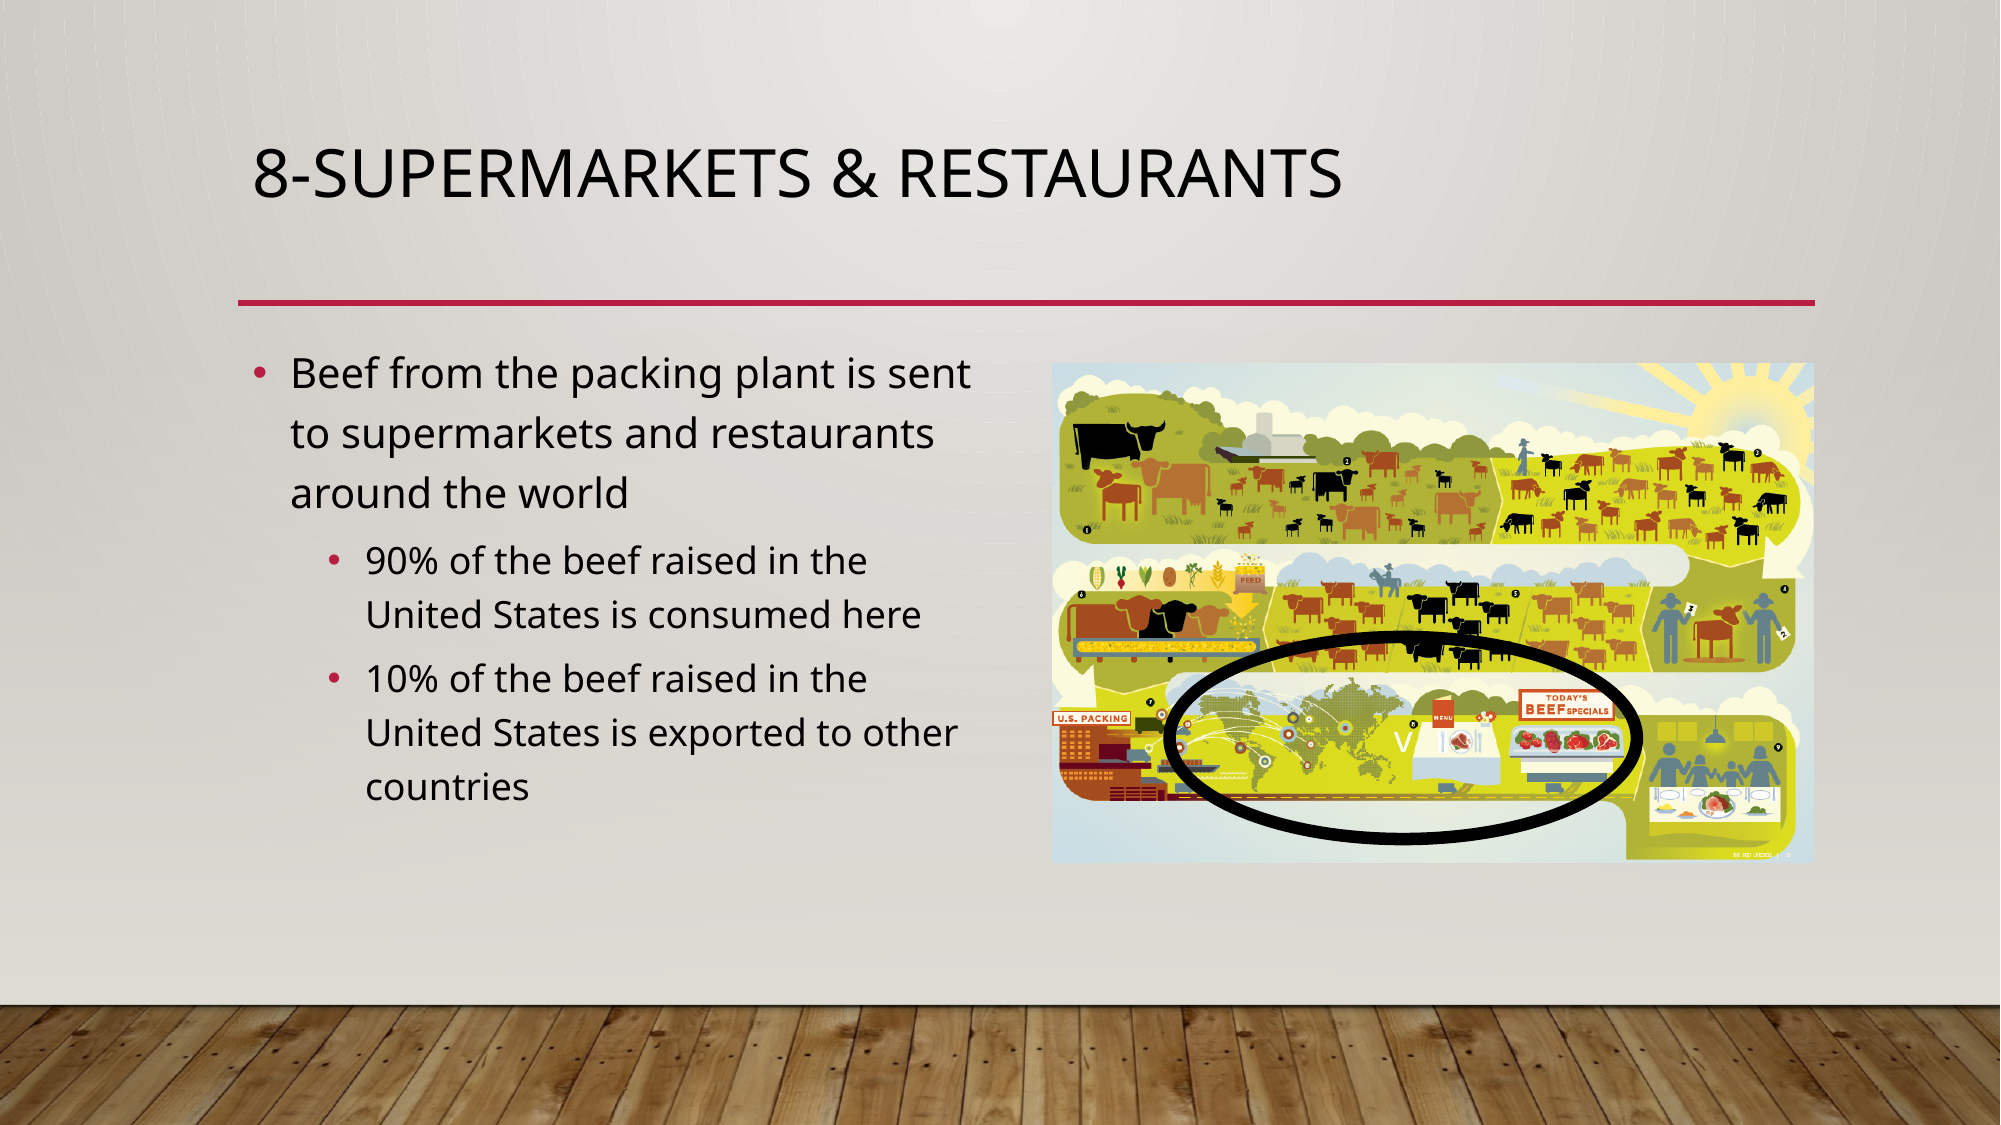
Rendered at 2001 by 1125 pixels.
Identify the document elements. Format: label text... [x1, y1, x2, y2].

title 8-supermarkets & restaurants [237, 132, 1814, 306]
picture [0, 1005, 2000, 1125]
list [1051, 363, 1815, 863]
list Beef from the packing plant is sent to supermarkets and restaurants around the world 90% of the beef raised in the United States is consumed here 10% of the beef raised in the United States is exported to other countries [237, 329, 1000, 896]
